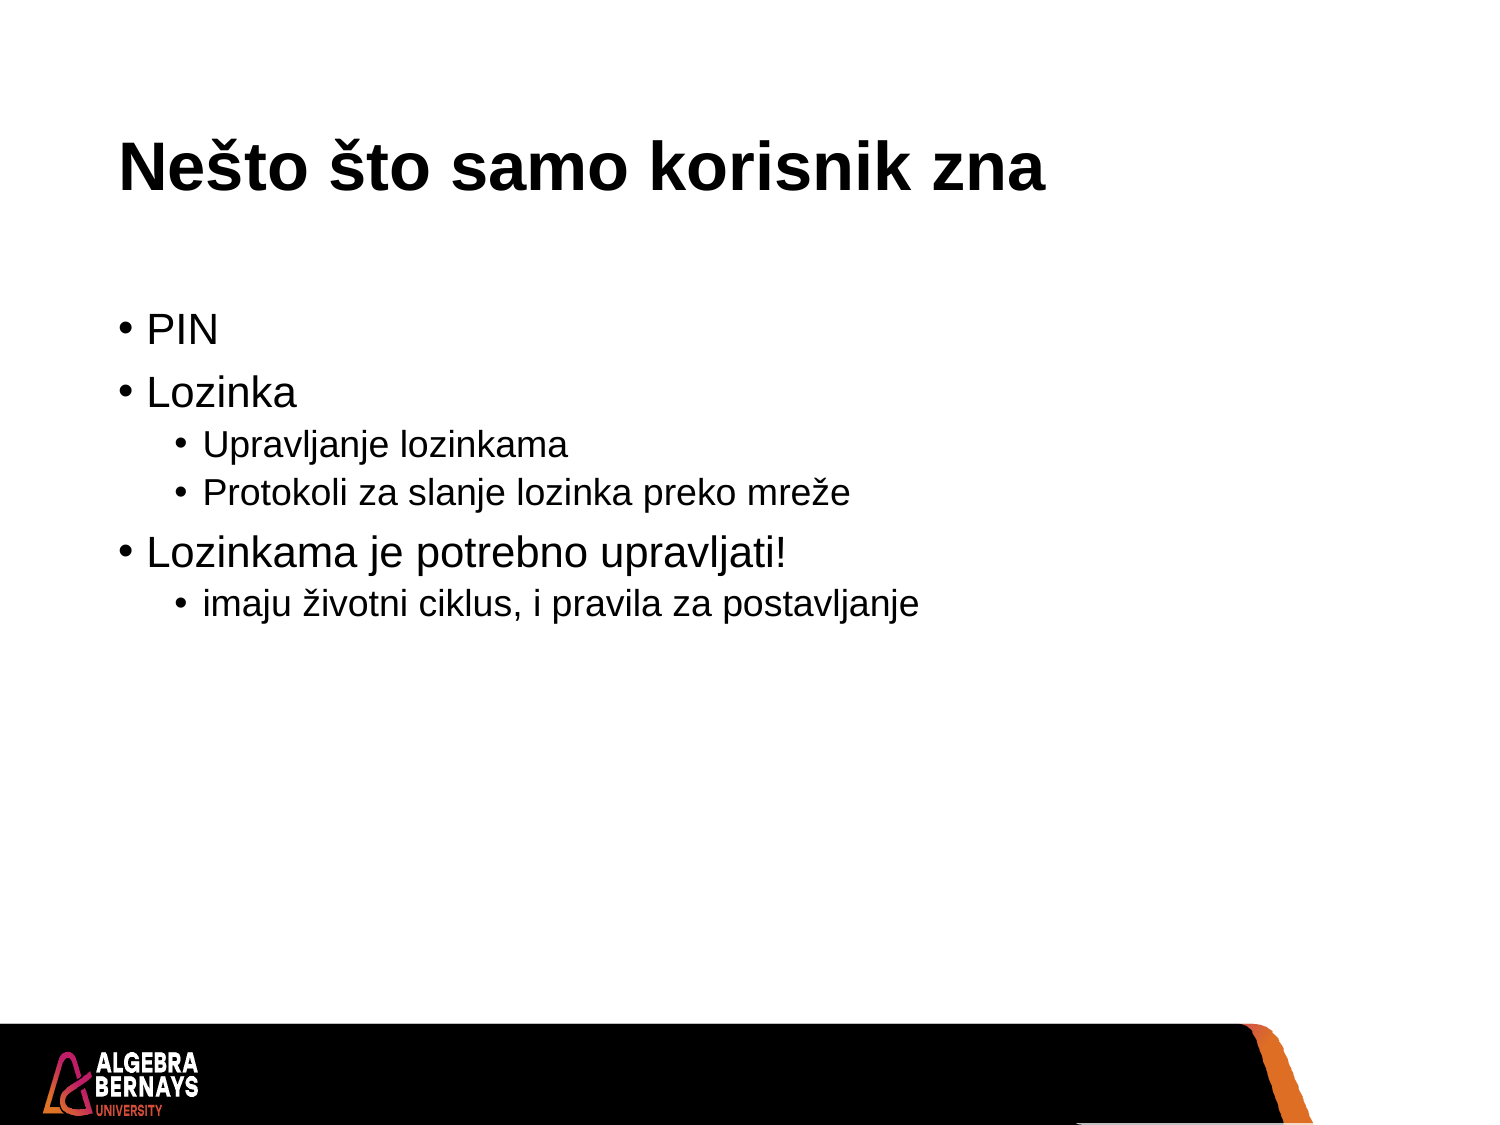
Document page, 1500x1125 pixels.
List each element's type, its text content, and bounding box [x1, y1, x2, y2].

picture [0, 1023, 1468, 1125]
title Nešto što samo korisnik zna [103, 59, 1397, 278]
list PIN Lozinka Upravljanje lozinkama Protokoli za slanje lozinka preko mreže Lozinkama je potrebno upravljati! imaju životni ciklus, i pravila za postavljanje [103, 299, 1397, 1014]
